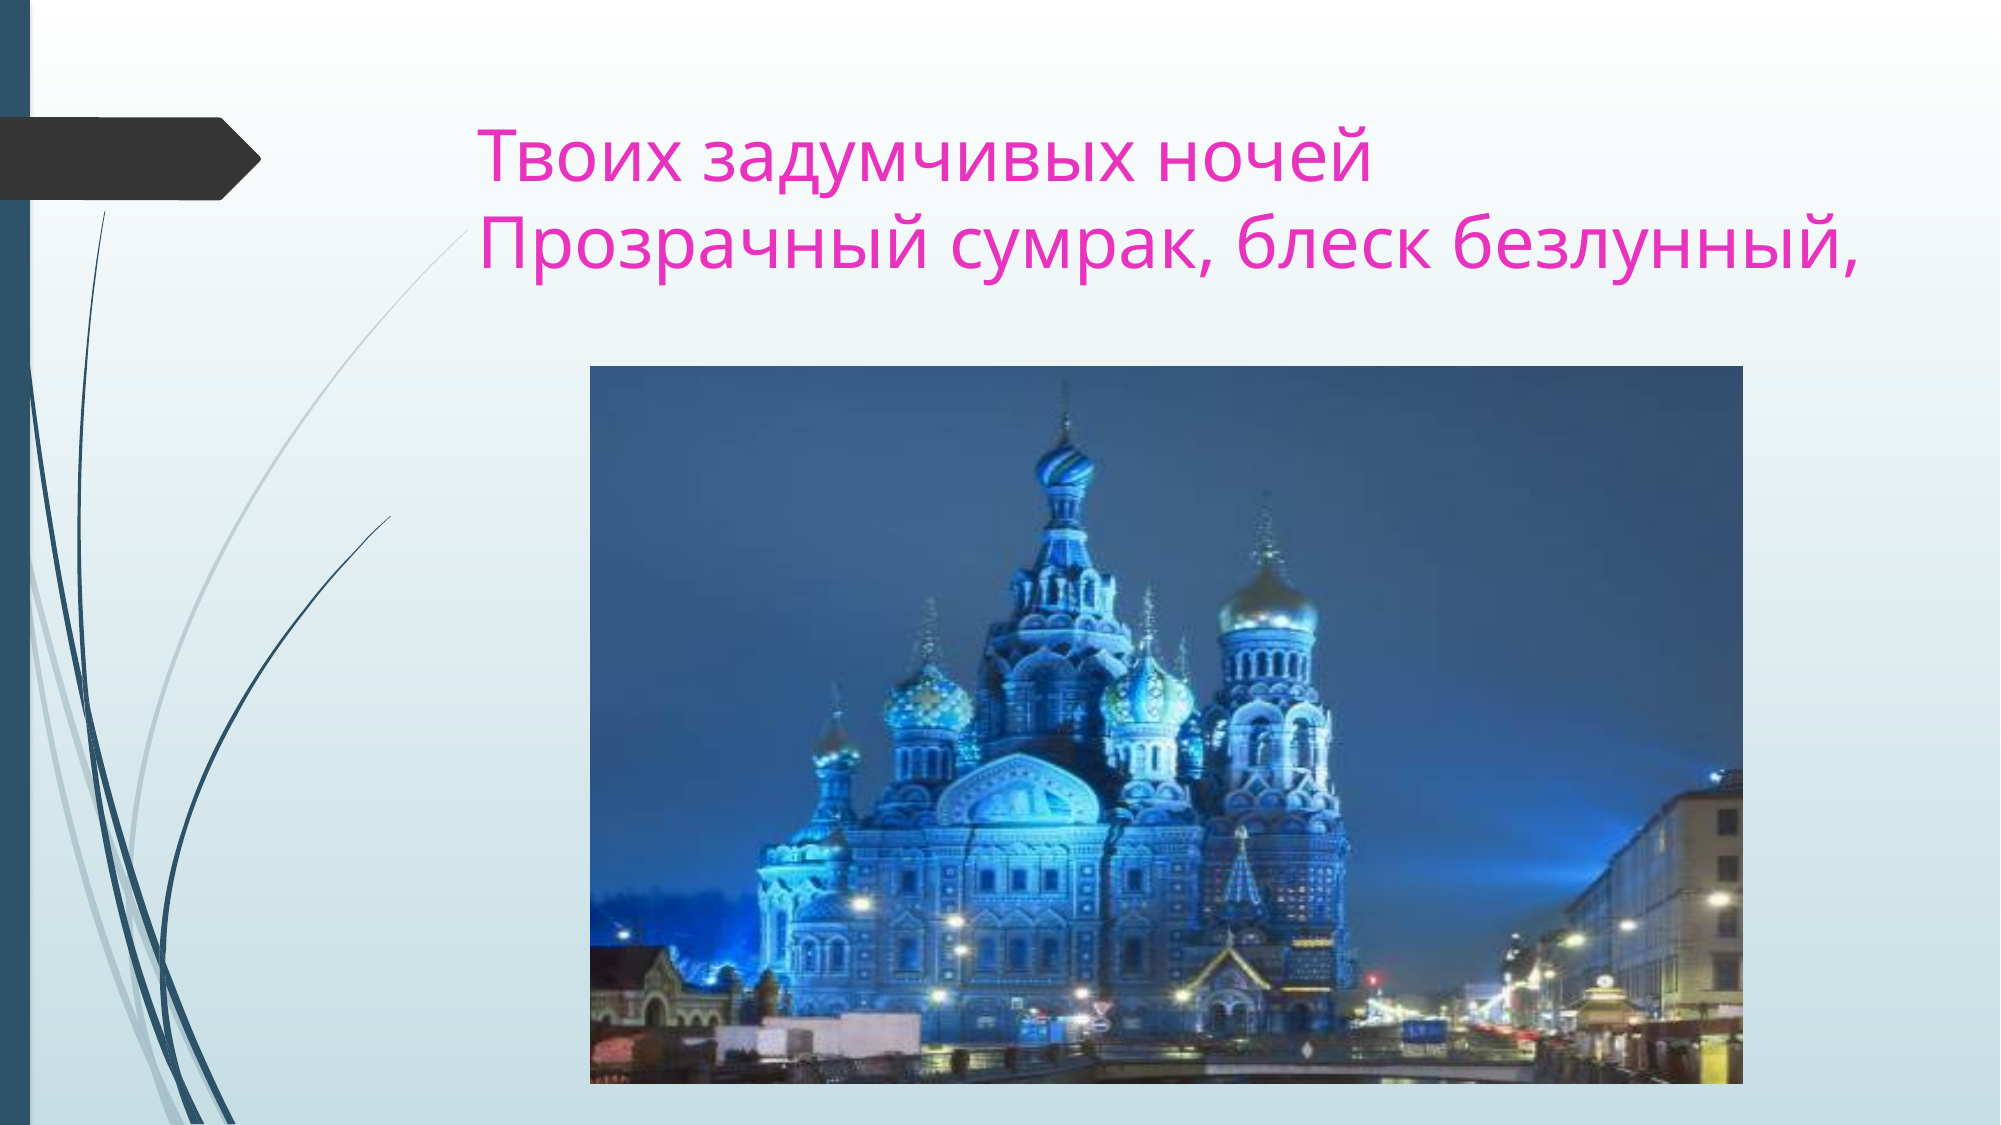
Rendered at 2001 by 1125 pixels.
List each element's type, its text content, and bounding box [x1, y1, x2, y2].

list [590, 366, 1743, 1085]
title Твоих задумчивых ночей Прозрачный сумрак, блеск безлунный, [425, 102, 1888, 313]
